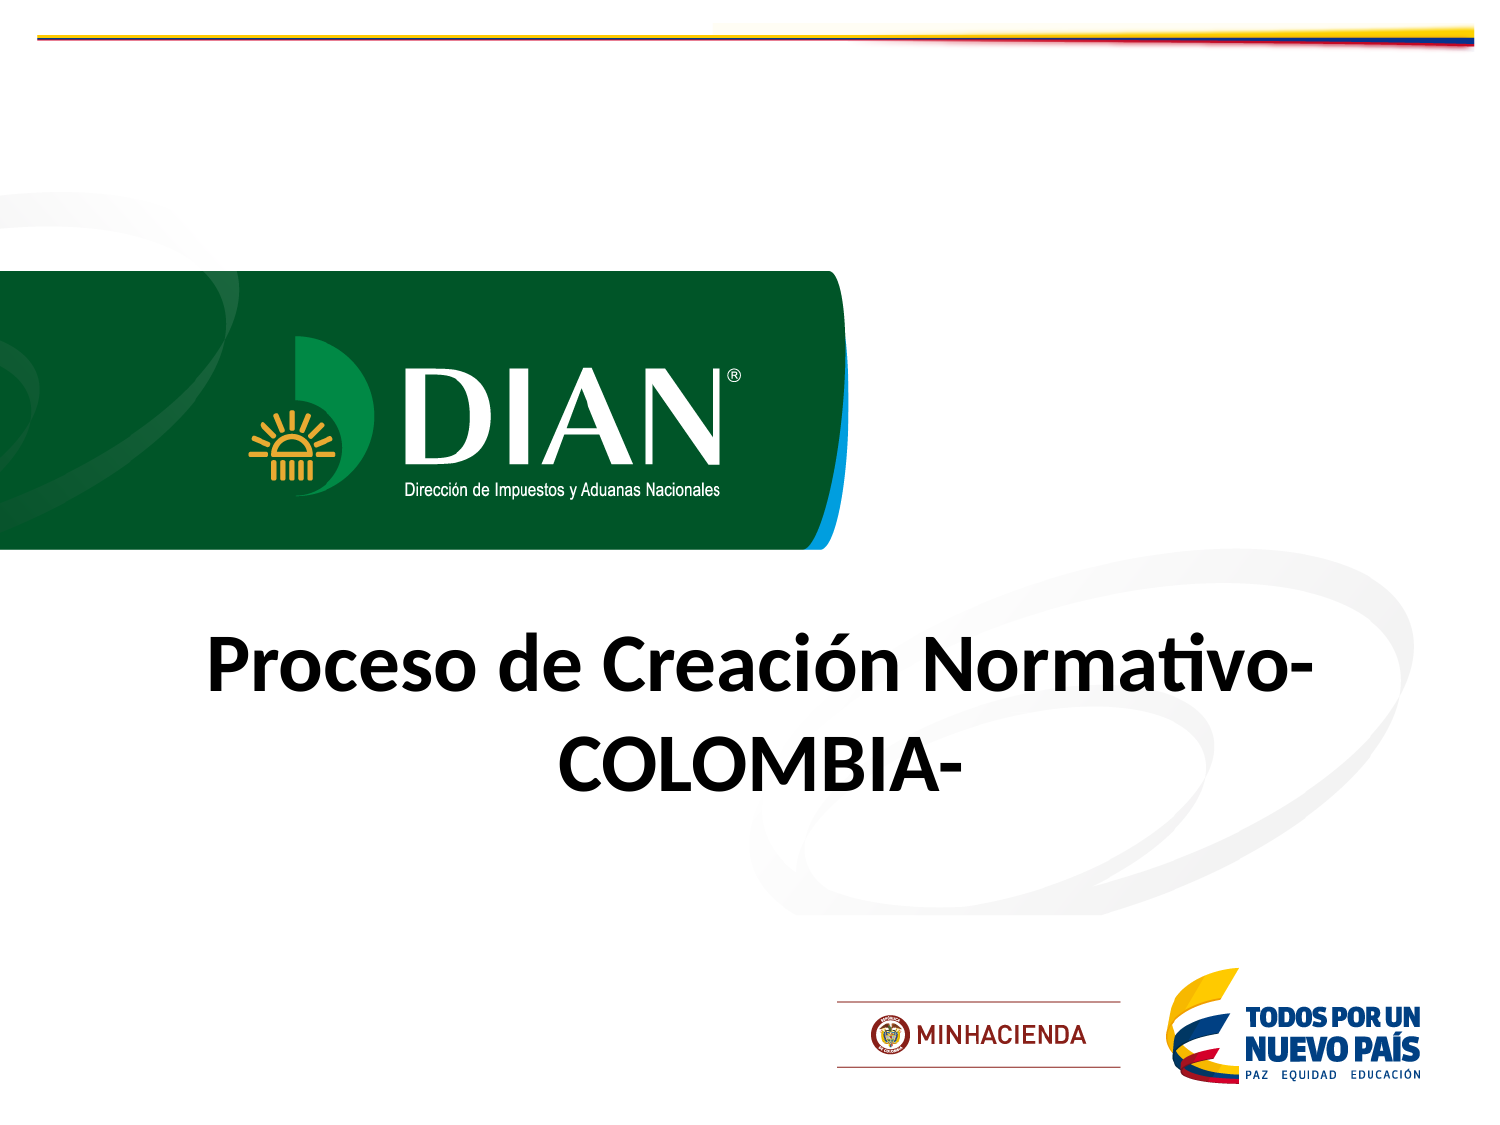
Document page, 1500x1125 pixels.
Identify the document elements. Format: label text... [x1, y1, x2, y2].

picture [0, 0, 1500, 1125]
title Proceso de Creación Normativo- COLOMBIA- [123, 633, 1399, 784]
